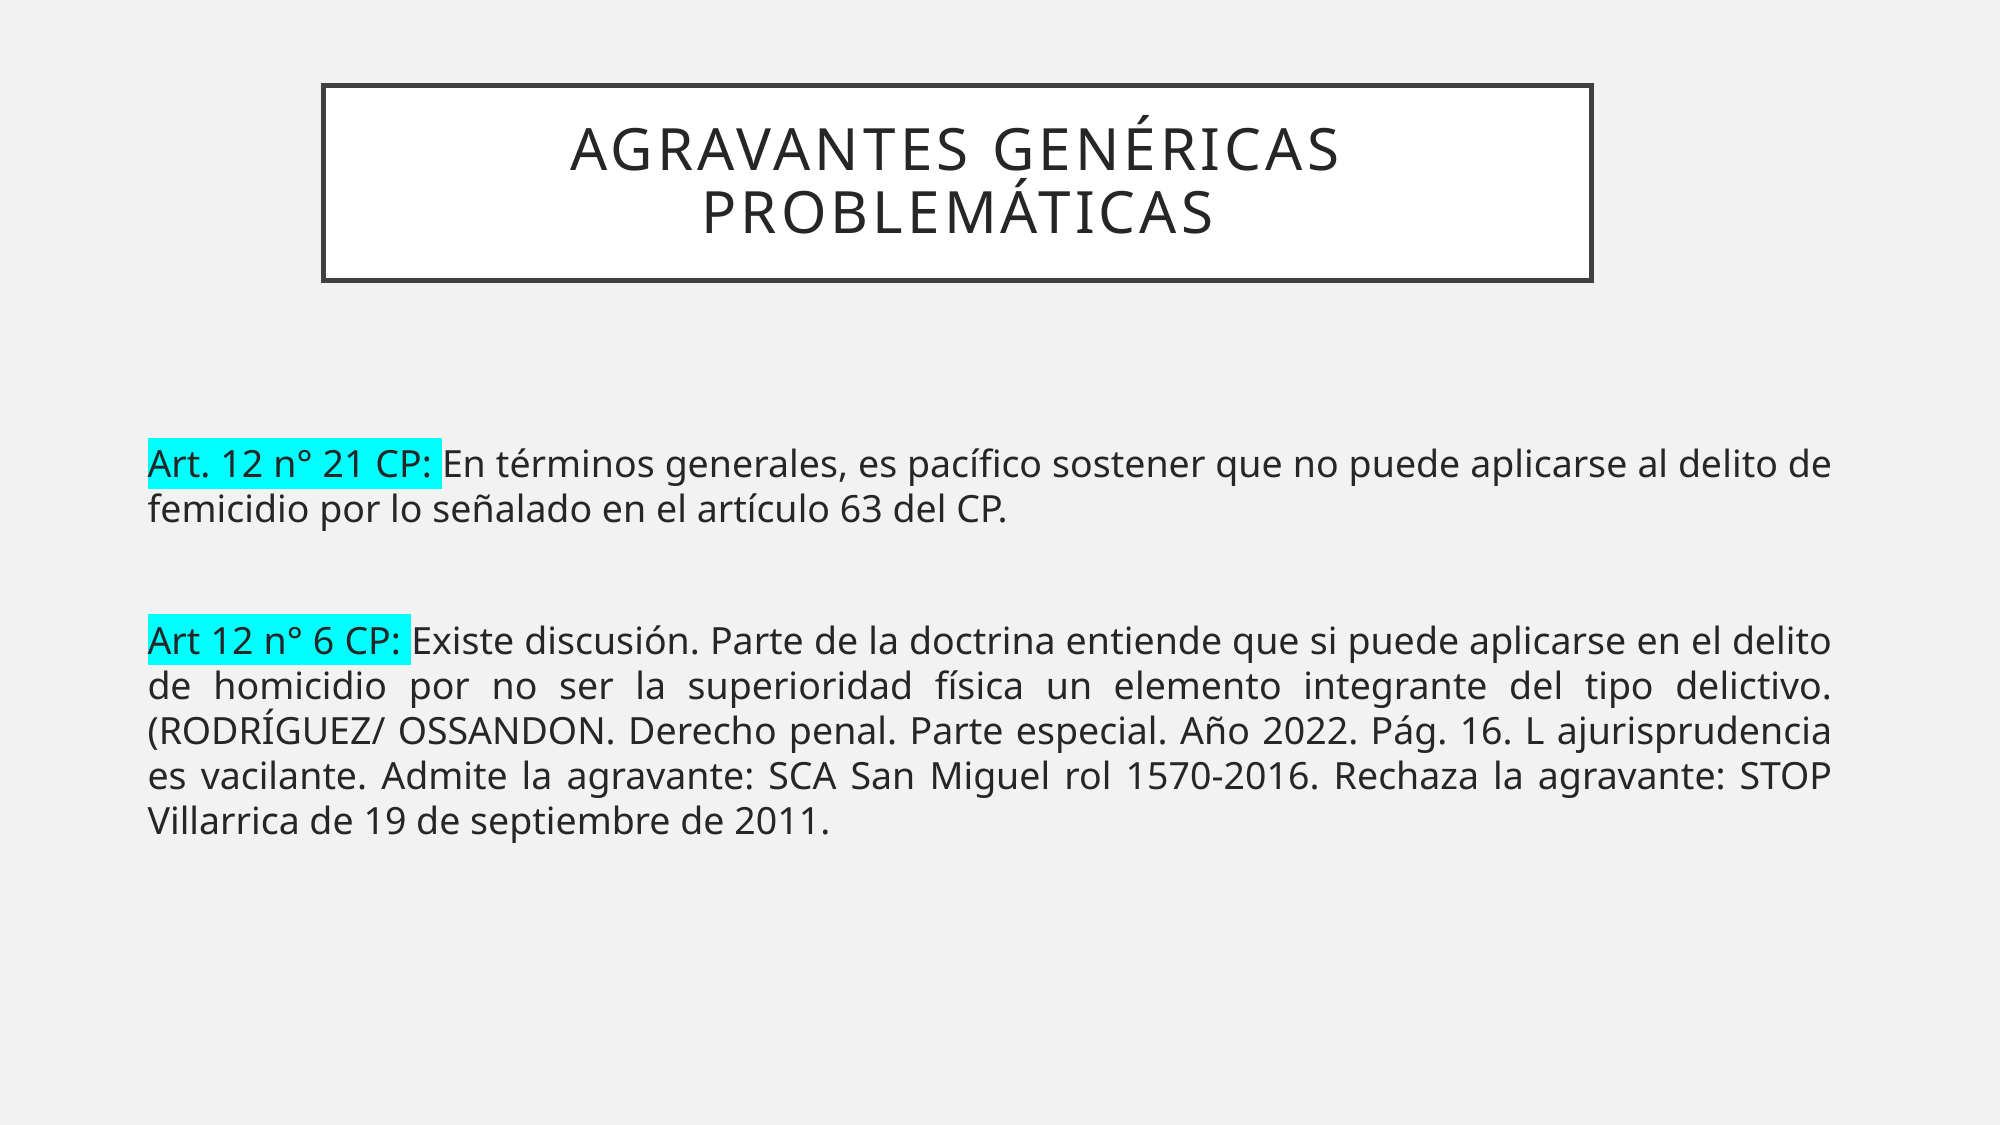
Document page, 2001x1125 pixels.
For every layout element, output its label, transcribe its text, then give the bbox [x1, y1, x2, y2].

title Agravantes genéricas problemáticas [321, 83, 1594, 283]
list Art. 12 n° 21 CP: En términos generales, es pacífico sostener que no puede aplicarse al delito de femicidio por lo señalado en el artículo 63 del CP. Art 12 n° 6 CP: Existe discusión. Parte de la doctrina entiende que si puede aplicarse en el delito de homicidio por no ser la superioridad física un elemento integrante del tipo delictivo. (RODRÍGUEZ/ OSSANDON. Derecho penal. Parte especial. Año 2022. Pág. 16. L ajurisprudencia es vacilante. Admite la agravante: SCA San Miguel rol 1570-2016. Rechaza la agravante: STOP Villarrica de 19 de septiembre de 2011. [132, 432, 1849, 942]
